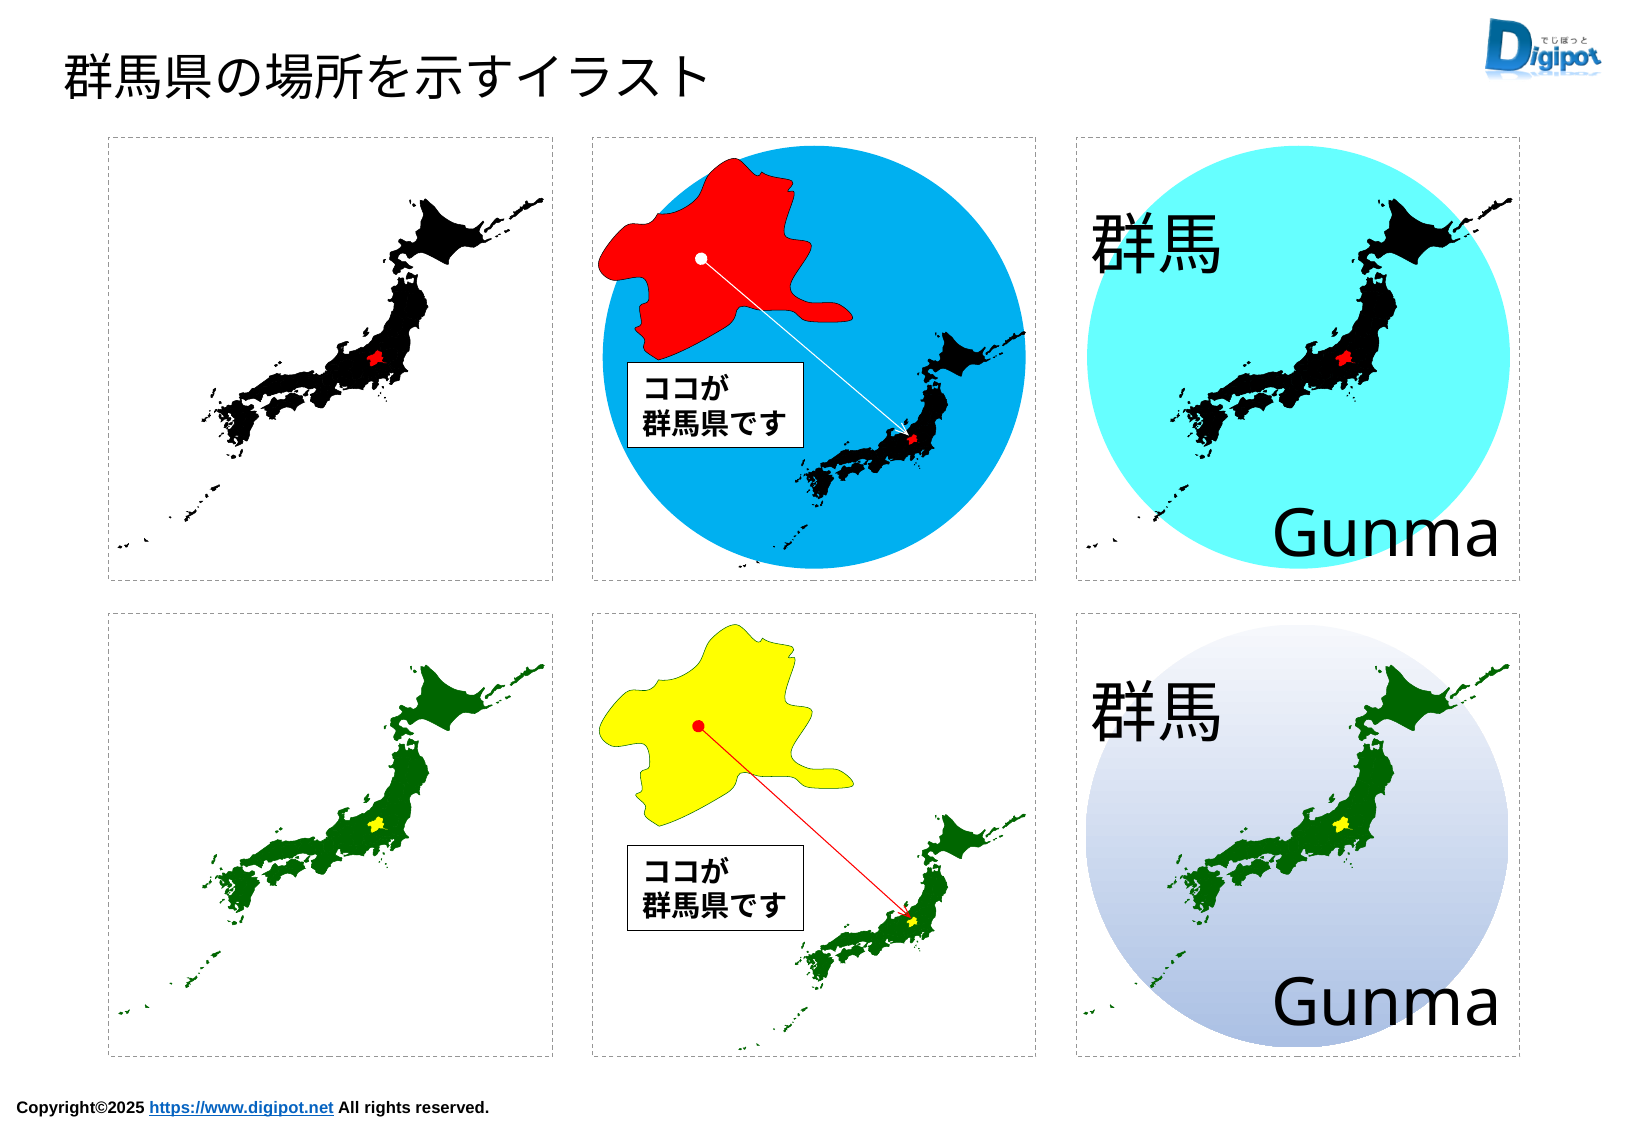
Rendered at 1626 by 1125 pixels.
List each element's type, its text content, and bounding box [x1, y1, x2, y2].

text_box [1074, 624, 1520, 1048]
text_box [598, 145, 1026, 569]
text_box 群馬県の場所を示すイラスト [49, 38, 728, 113]
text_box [599, 624, 1026, 1050]
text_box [118, 664, 545, 1015]
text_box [117, 198, 544, 549]
picture [1485, 18, 1602, 82]
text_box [1074, 145, 1520, 579]
